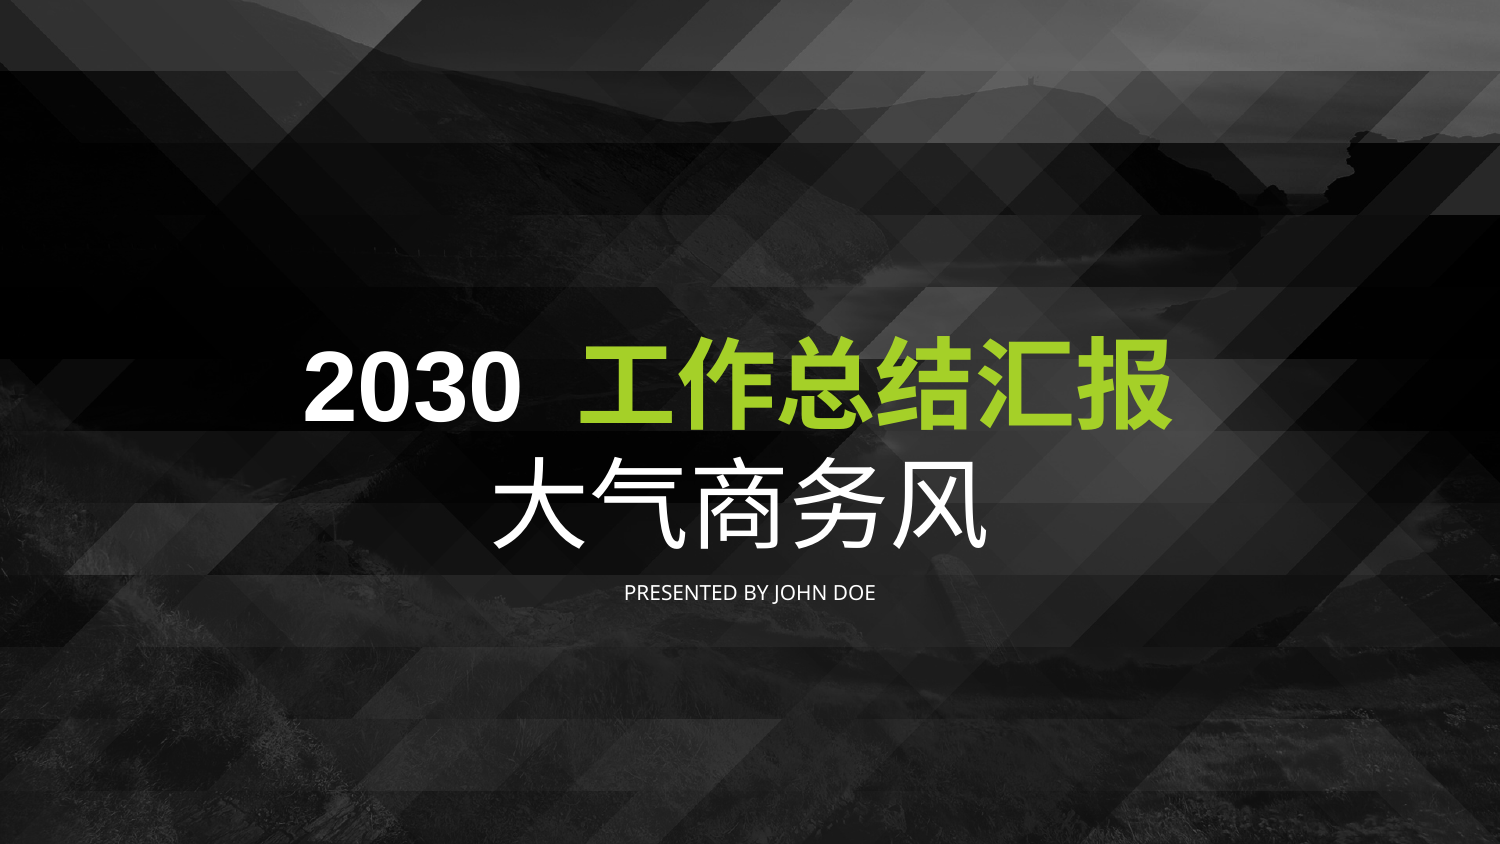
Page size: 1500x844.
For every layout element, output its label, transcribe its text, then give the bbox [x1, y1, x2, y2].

picture [0, 0, 1500, 844]
text_box PRESENTED BY JOHN DOE [609, 572, 891, 612]
text_box 2030 工作总结汇报 大气商务风 [282, 314, 1196, 570]
